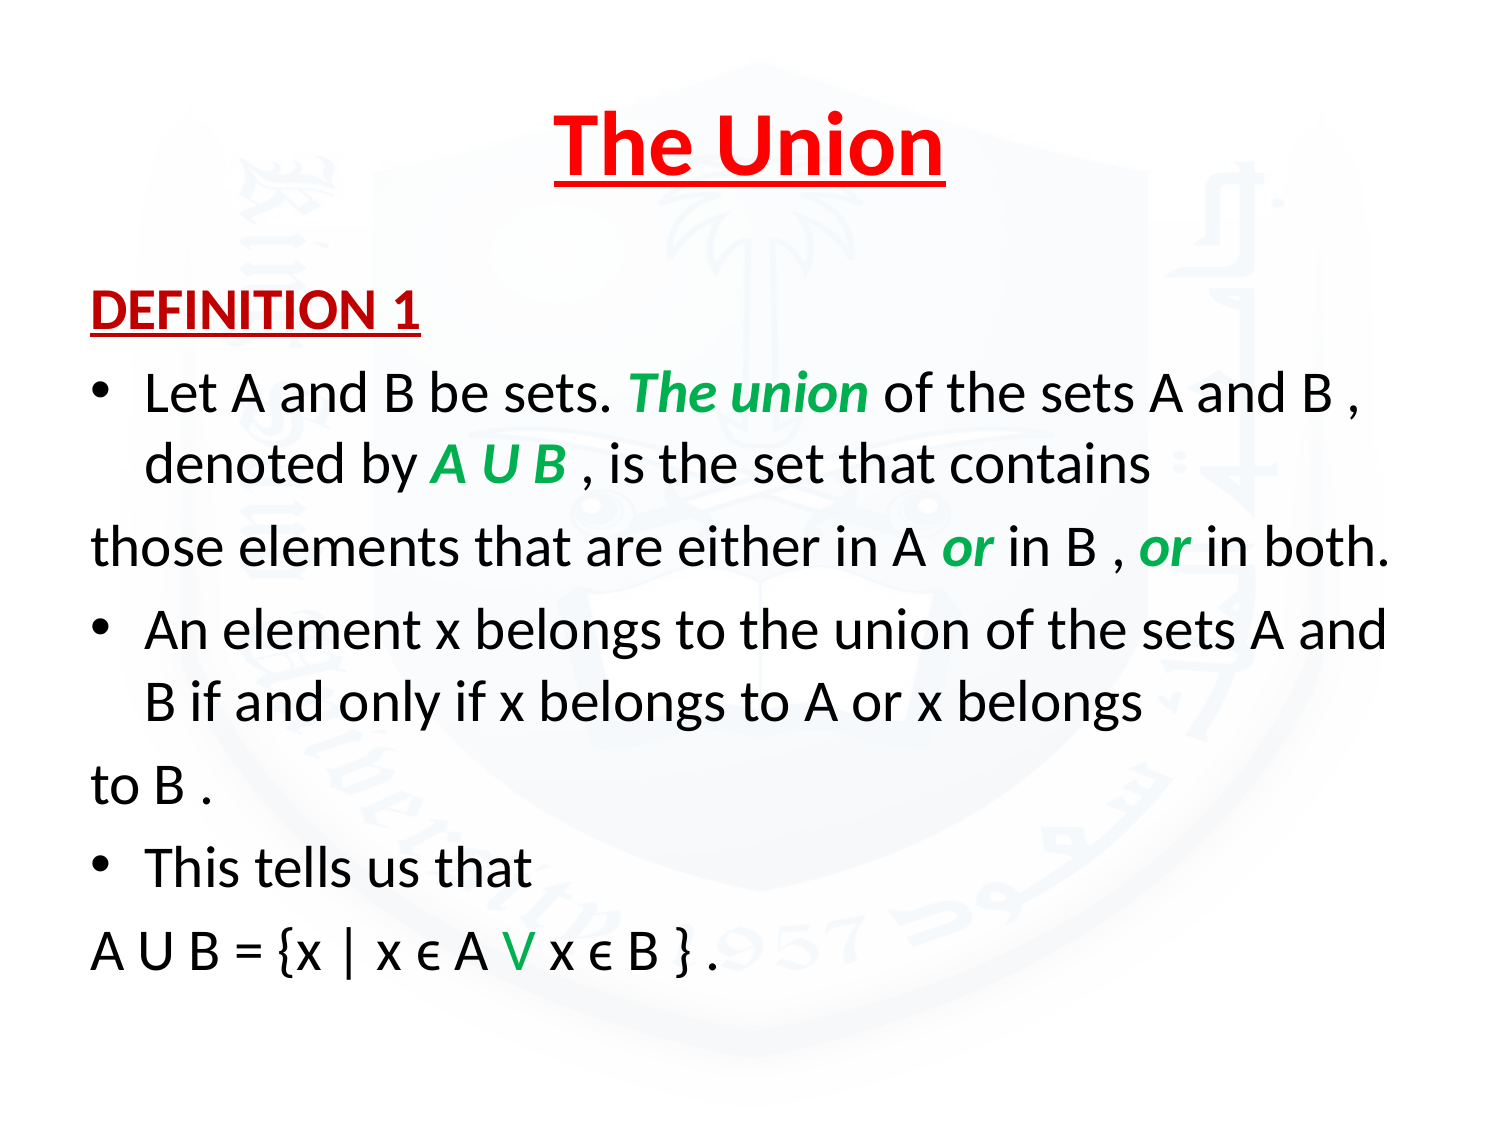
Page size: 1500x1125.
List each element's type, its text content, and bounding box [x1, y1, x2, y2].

list DEFINITION 1 Let A and B be sets. The union of the sets A and B , denoted by A U B , is the set that contains those elements that are either in A or in B , or in both. An element x belongs to the union of the sets A and B if and only if x belongs to A or x belongs to B . This tells us that A U B = {x | x ϵ A V x ϵ B } . [75, 262, 1425, 1005]
title The Union [75, 45, 1425, 233]
